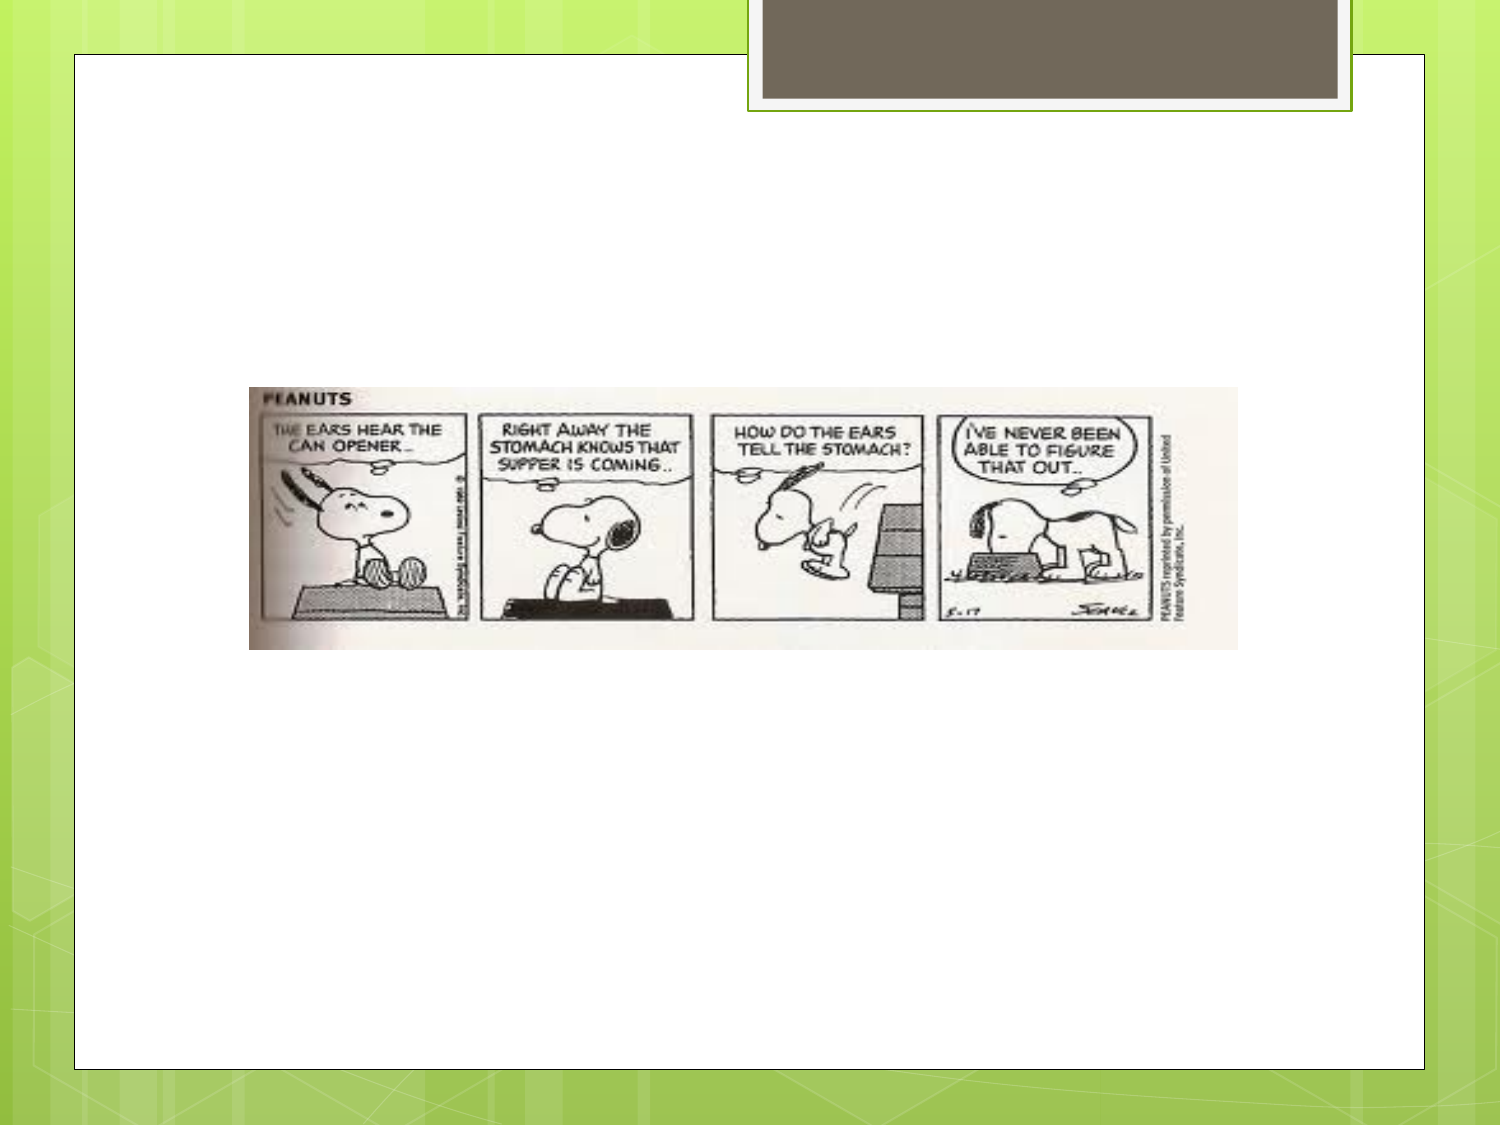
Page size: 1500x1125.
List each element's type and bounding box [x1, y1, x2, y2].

picture [249, 387, 1238, 651]
